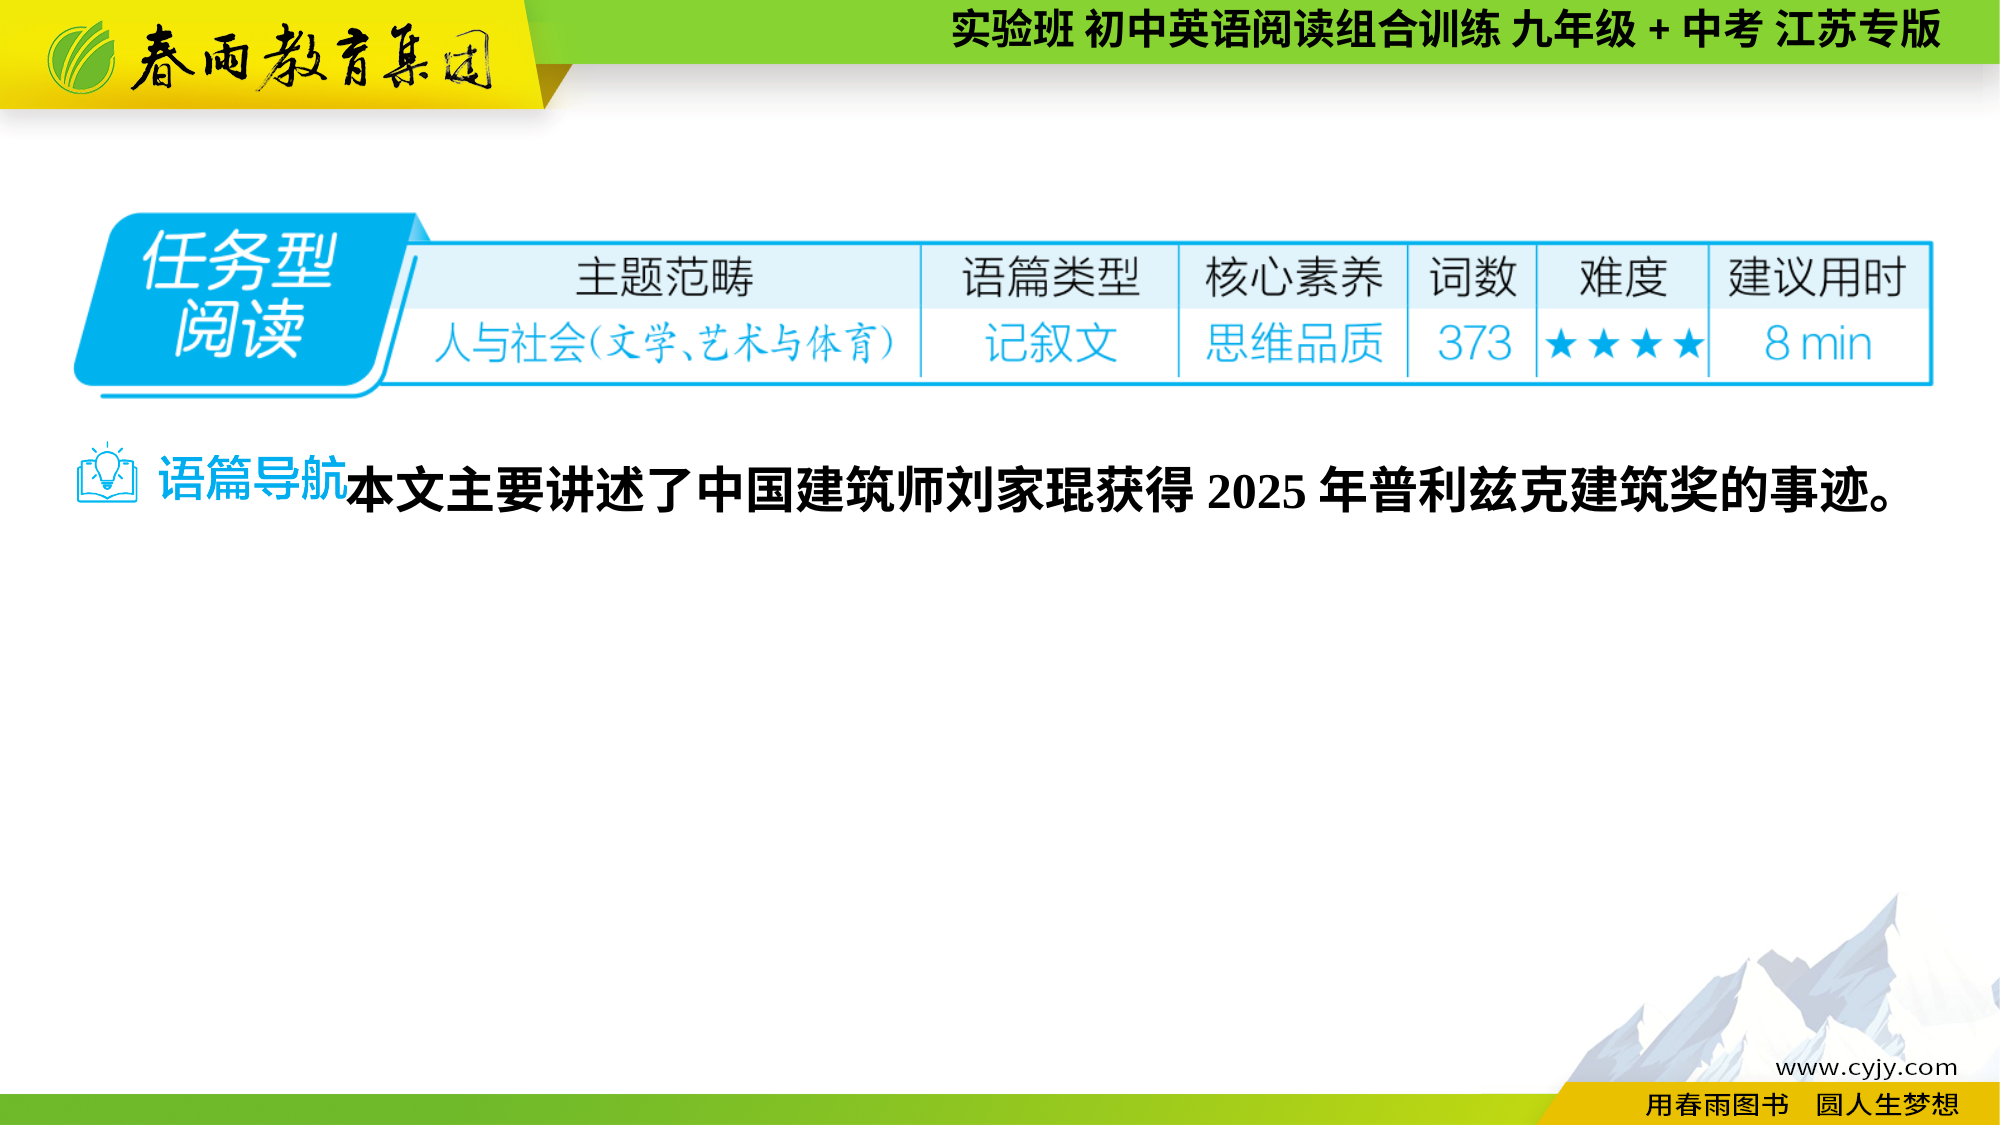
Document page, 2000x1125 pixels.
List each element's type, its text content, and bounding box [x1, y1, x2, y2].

list 本文主要讲述了中国建筑师刘家琨获得2025年普利兹克建筑奖的事迹。 [59, 421, 1944, 528]
picture [0, 0, 2000, 1125]
